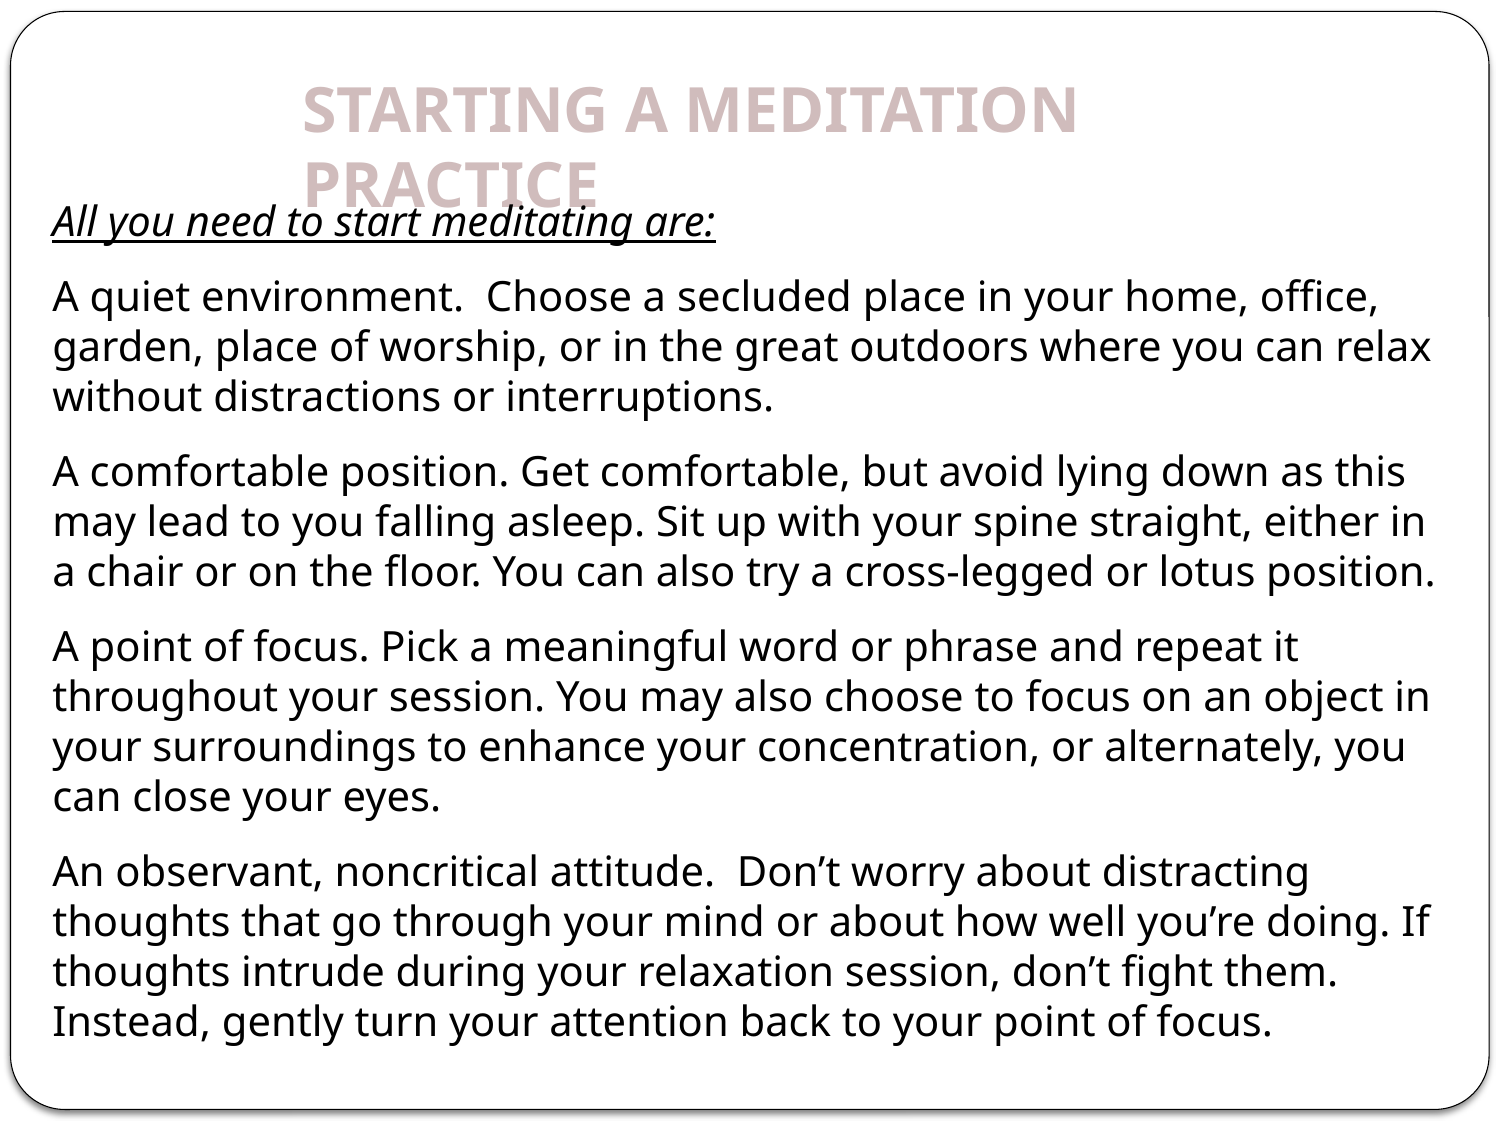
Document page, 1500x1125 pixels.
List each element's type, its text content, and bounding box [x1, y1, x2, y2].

text_box Starting a meditation practice [287, 62, 1175, 187]
text_box All you need to start meditating are: A quiet environment. Choose a secluded place in your home, office, garden, place of worship, or in the great outdoors where you can relax without distractions or interruptions. A comfortable position. Get comfortable, but avoid lying down as this may lead to you falling asleep. Sit up with your spine straight, either in a chair or on the floor. You can also try a cross-legged or lotus position. A point of focus. Pick a meaningful word or phrase and repeat it throughout your session. You may also choose to focus on an object in your surroundings to enhance your concentration, or alternately, you can close your eyes. An observant, noncritical attitude. Don’t worry about distracting thoughts that go through your mind or about how well you’re doing. If thoughts intrude during your relaxation session, don’t fight them. Instead, gently turn your attention back to your point of focus. [37, 187, 1463, 1098]
